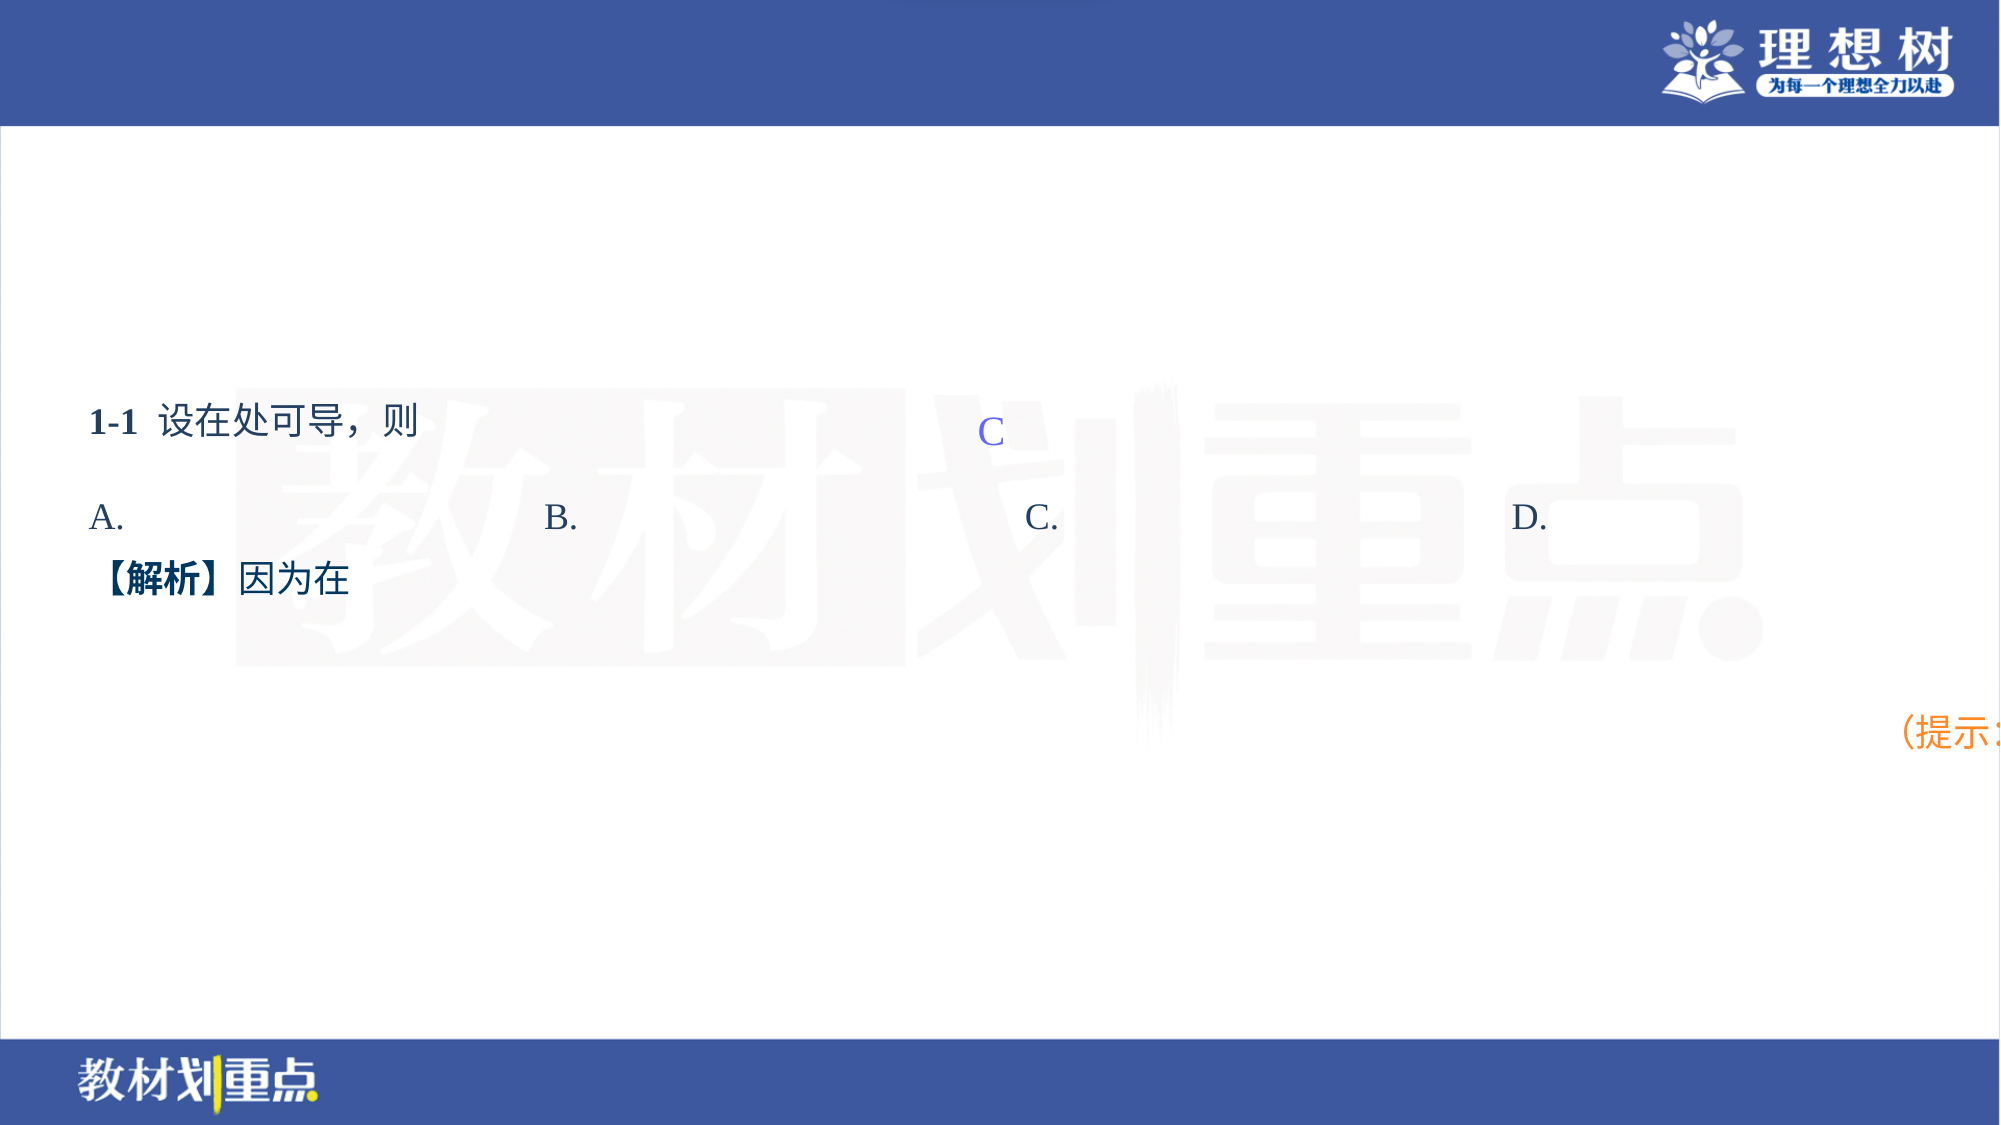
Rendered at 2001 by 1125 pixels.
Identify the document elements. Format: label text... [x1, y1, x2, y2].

text_box C [962, 401, 1021, 452]
picture [0, 0, 2000, 1125]
